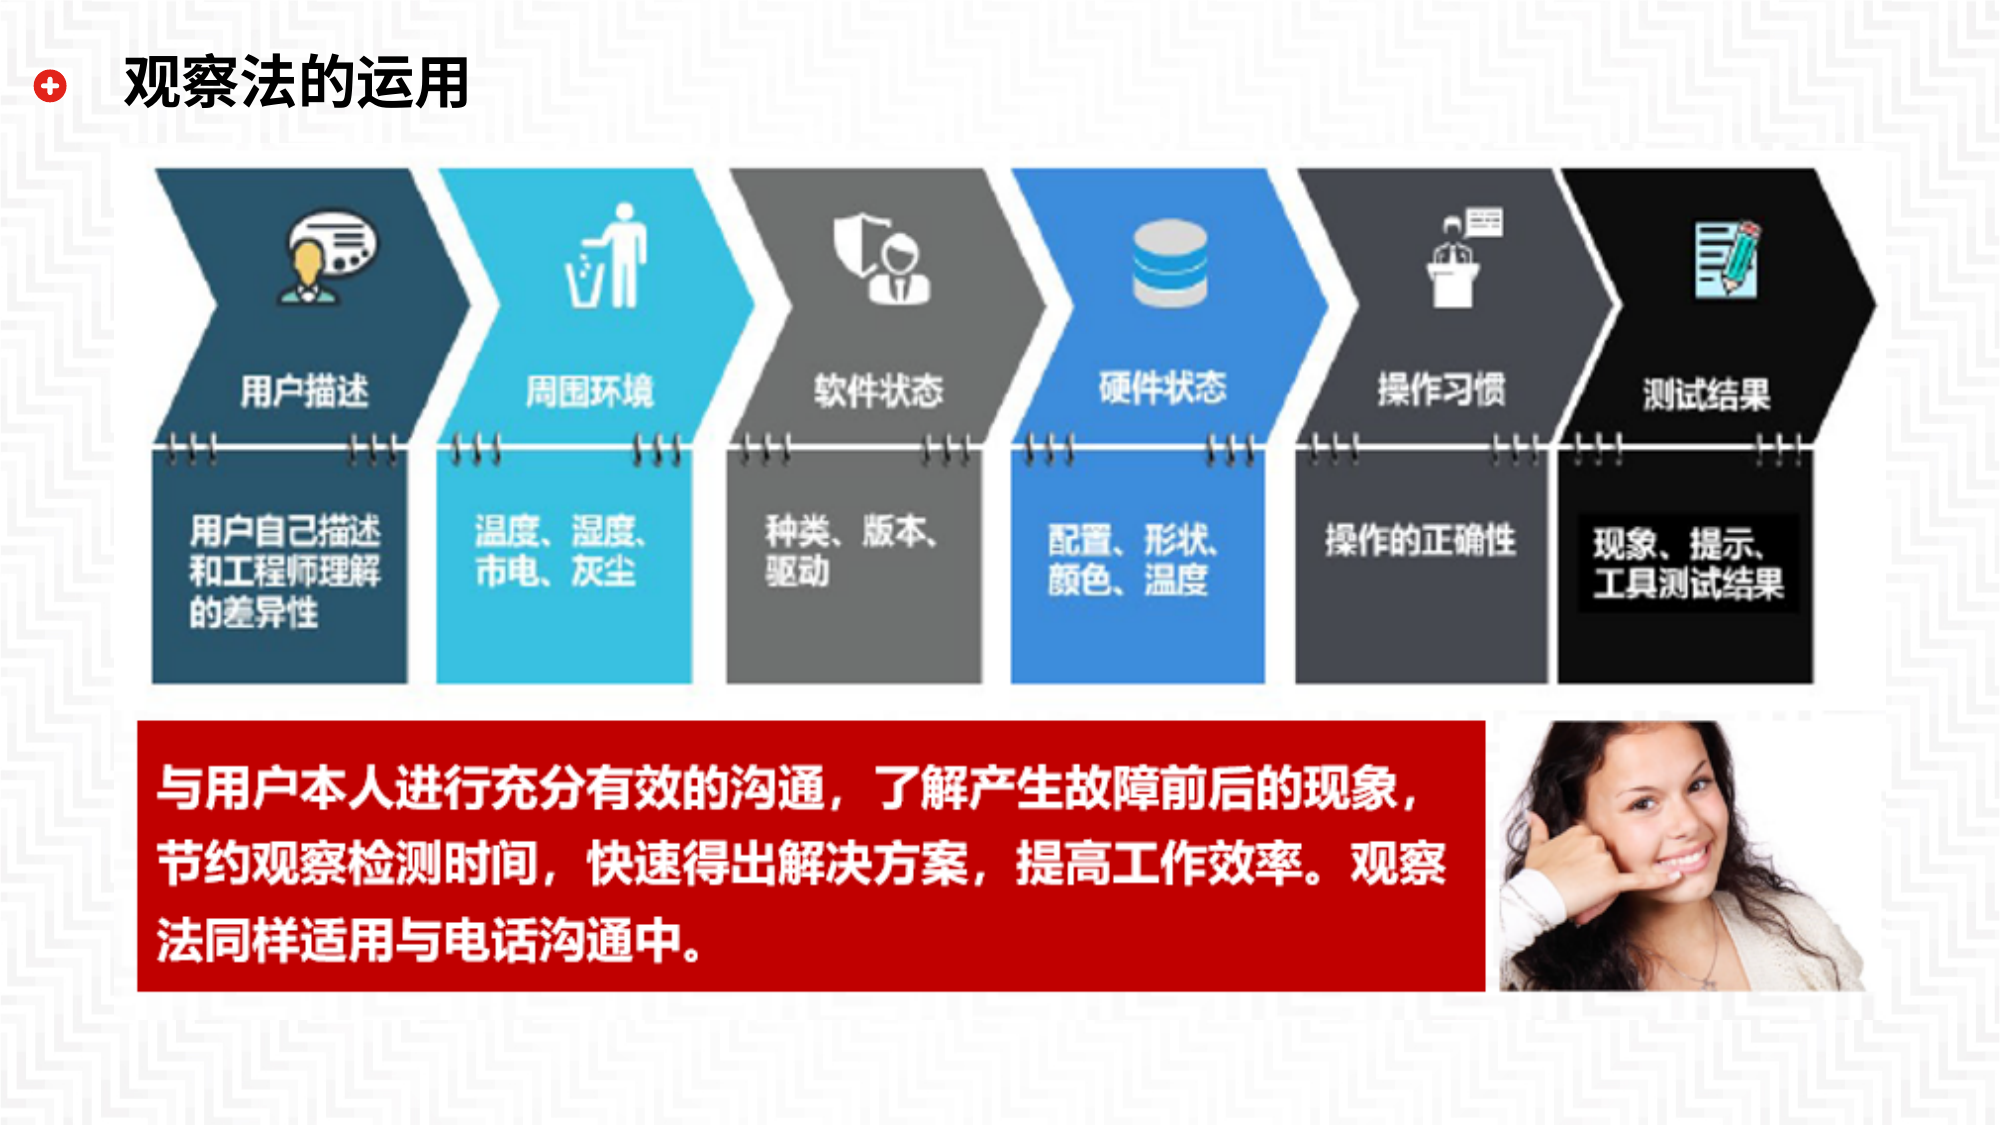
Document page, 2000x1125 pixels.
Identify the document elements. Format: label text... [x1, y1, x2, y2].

picture [0, 0, 2000, 1125]
text_box 观察法的运用 [85, 18, 1236, 144]
